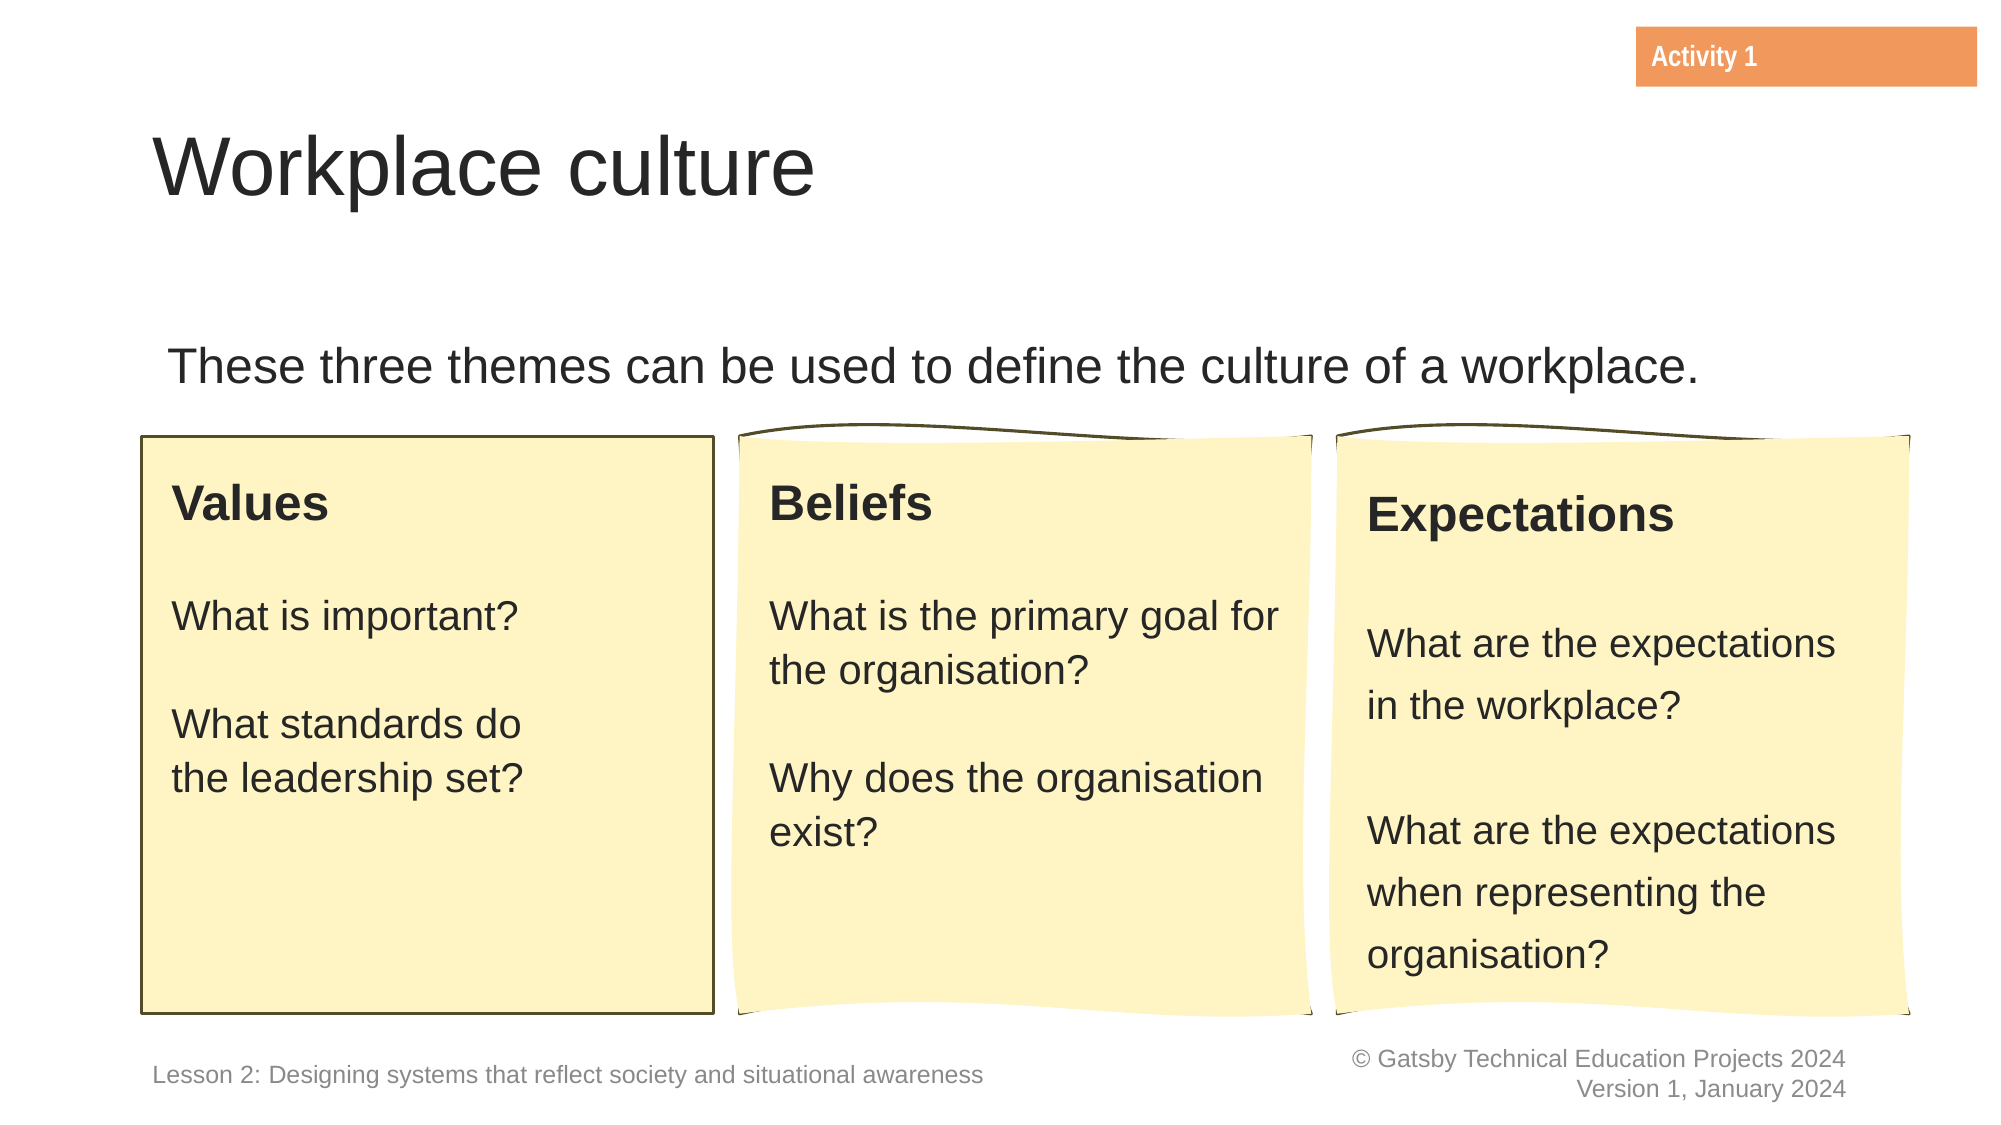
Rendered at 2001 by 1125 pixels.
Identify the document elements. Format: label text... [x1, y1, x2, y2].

list Lesson 2: Designing systems that reflect society and situational awareness [137, 1042, 1024, 1103]
list Values What is important? What standards do the leadership set? [140, 435, 715, 1015]
text_box Beliefs What is the primary goal for the organisation? Why does the organisation exist? [731, 424, 1312, 1017]
list Activity 1 [1636, 26, 1978, 87]
title Workplace culture [137, 59, 1863, 278]
text_box Expectations What are the expectations in the workplace? What are the expectations when representing the organisation? [1329, 424, 1910, 1017]
list These three themes can be used to define the culture of a workplace. [137, 299, 1910, 1014]
